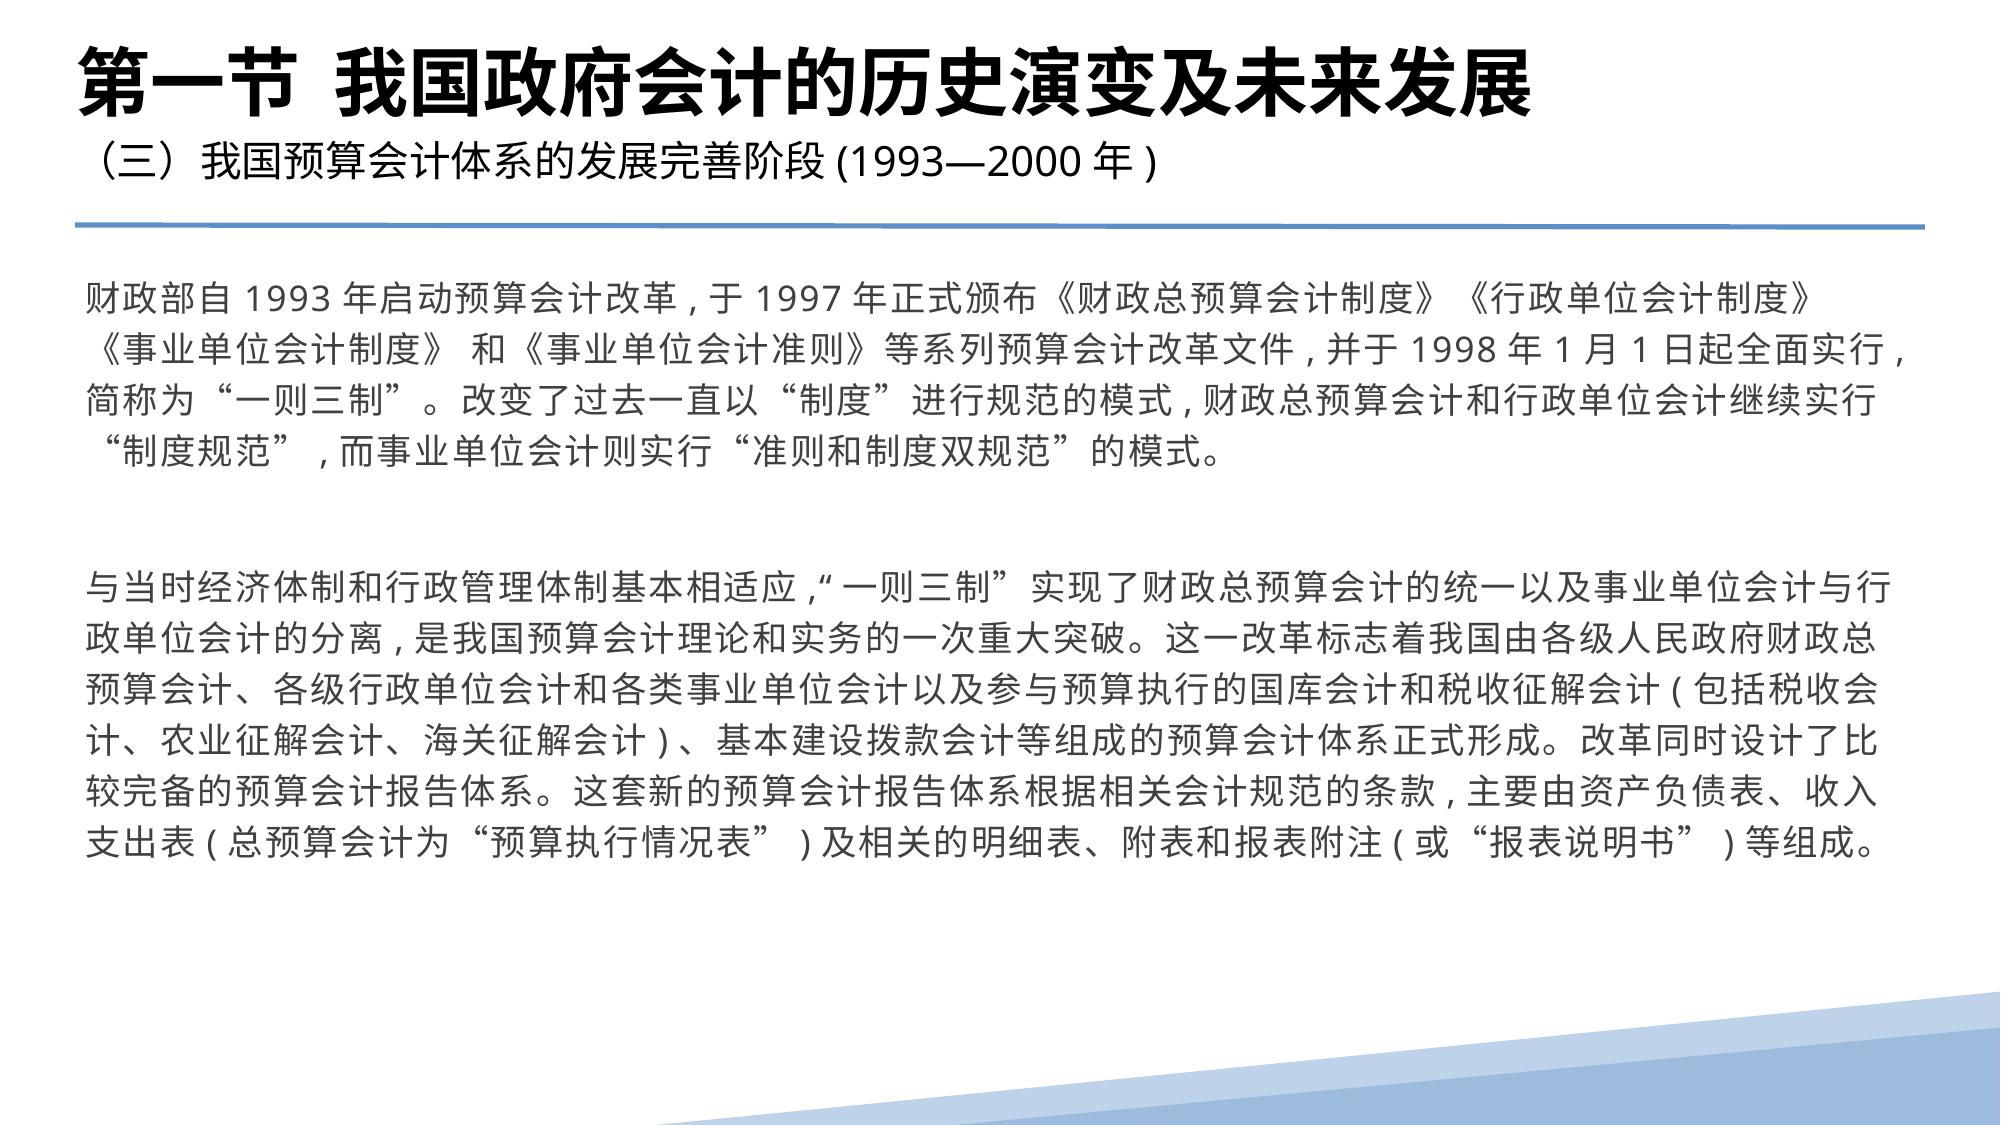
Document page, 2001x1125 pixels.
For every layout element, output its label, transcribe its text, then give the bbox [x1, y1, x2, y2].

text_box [74, 224, 1925, 228]
text_box 第一节 我国政府会计的历史演变及未来发展 [75, 24, 1925, 124]
text_box 财政部自1993年启动预算会计改革,于1997年正式颁布《财政总预算会计制度》《行政单位会计制度》《事业单位会计制度》 和《事业单位会计准则》等系列预算会计改革文件,并于1998年1月1日起全面实行,简称为“一则三制”。改变了过去一直以“制度”进行规范的模式,财政总预算会计和行政单位会计继续实行“制度规范”,而事业单位会计则实行“准则和制度双规范”的模式。 与当时经济体制和行政管理体制基本相适应,“一则三制”实现了财政总预算会计的统一以及事业单位会计与行政单位会计的分离,是我国预算会计理论和实务的一次重大突破。这一改革标志着我国由各级人民政府财政总预算会计、各级行政单位会计和各类事业单位会计以及参与预算执行的国库会计和税收征解会计(包括税收会计、农业征解会计、海关征解会计)、基本建设拨款会计等组成的预算会计体系正式形成。改革同时设计了比较完备的预算会计报告体系。这套新的预算会计报告体系根据相关会计规范的条款,主要由资产负债表、收入支出表(总预算会计为“预算执行情况表”)及相关的明细表、附表和报表附注(或“报表说明书”)等组成。 [75, 263, 1914, 929]
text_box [656, 991, 2000, 1125]
text_box （三）我国预算会计体系的发展完善阶段(1993—2000年) [75, 124, 1925, 200]
